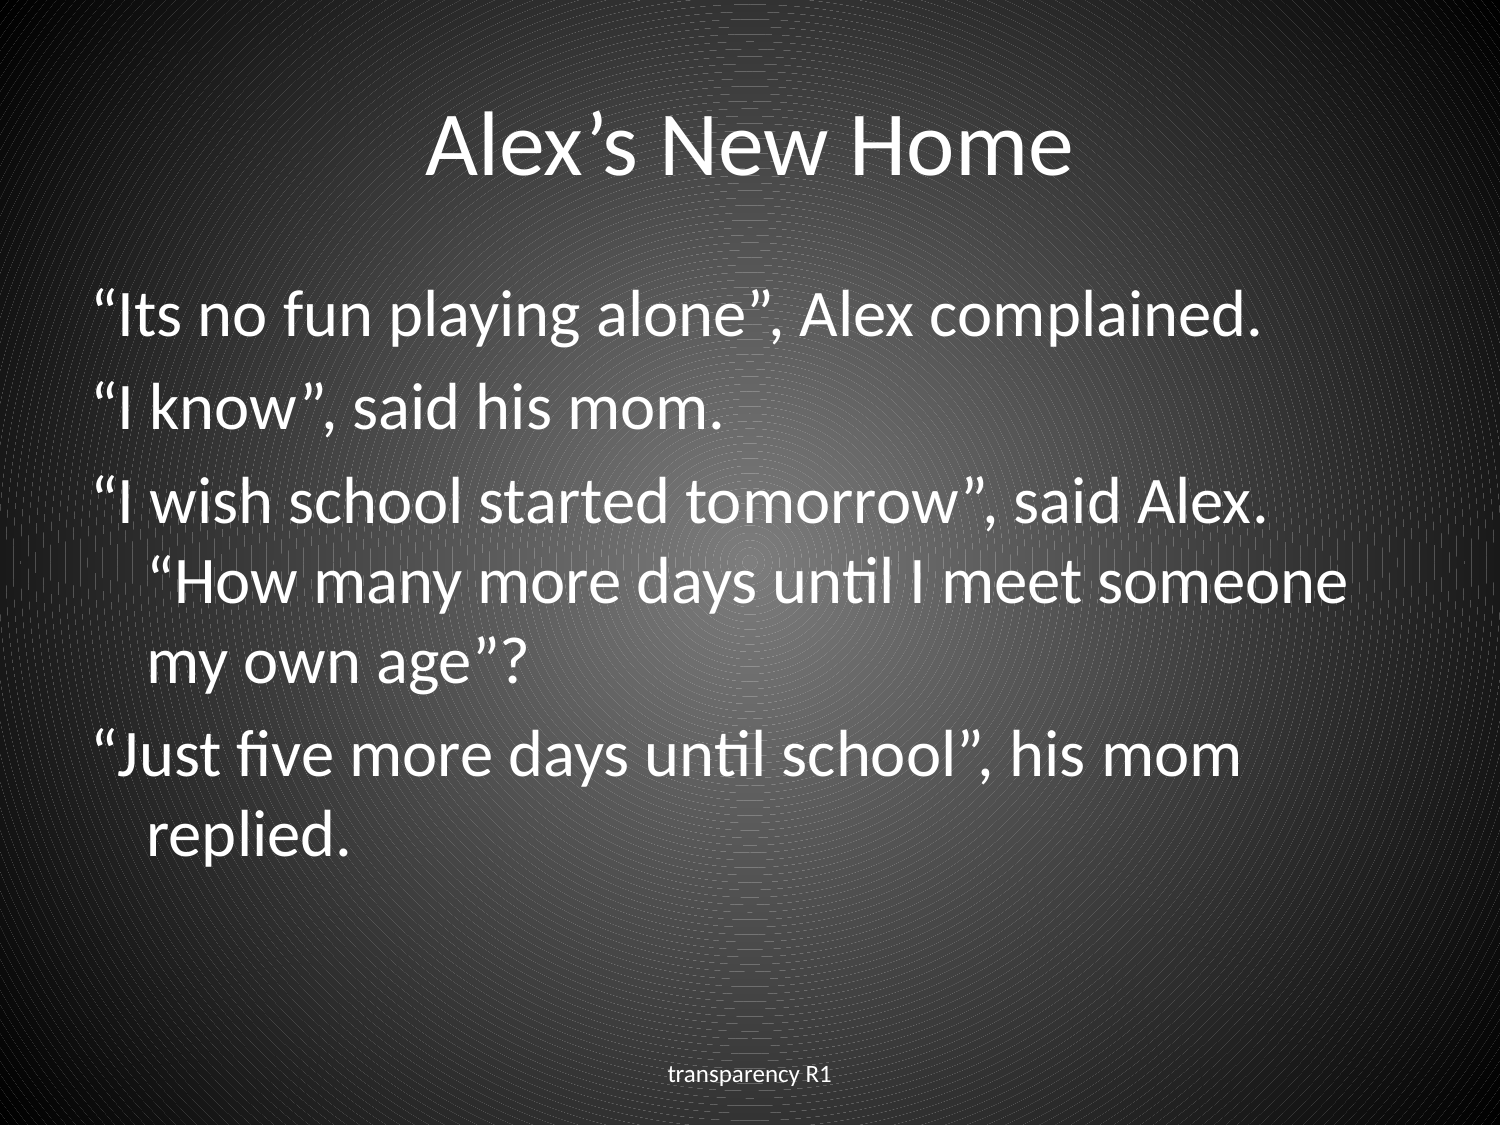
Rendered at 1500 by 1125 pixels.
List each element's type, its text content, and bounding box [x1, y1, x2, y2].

title Alex’s New Home [75, 45, 1425, 233]
footer transparency R1 [512, 1042, 988, 1103]
list “Its no fun playing alone”, Alex complained. “I know”, said his mom. “I wish school started tomorrow”, said Alex. “How many more days until I meet someone my own age”? “Just five more days until school”, his mom replied. [75, 262, 1425, 1005]
